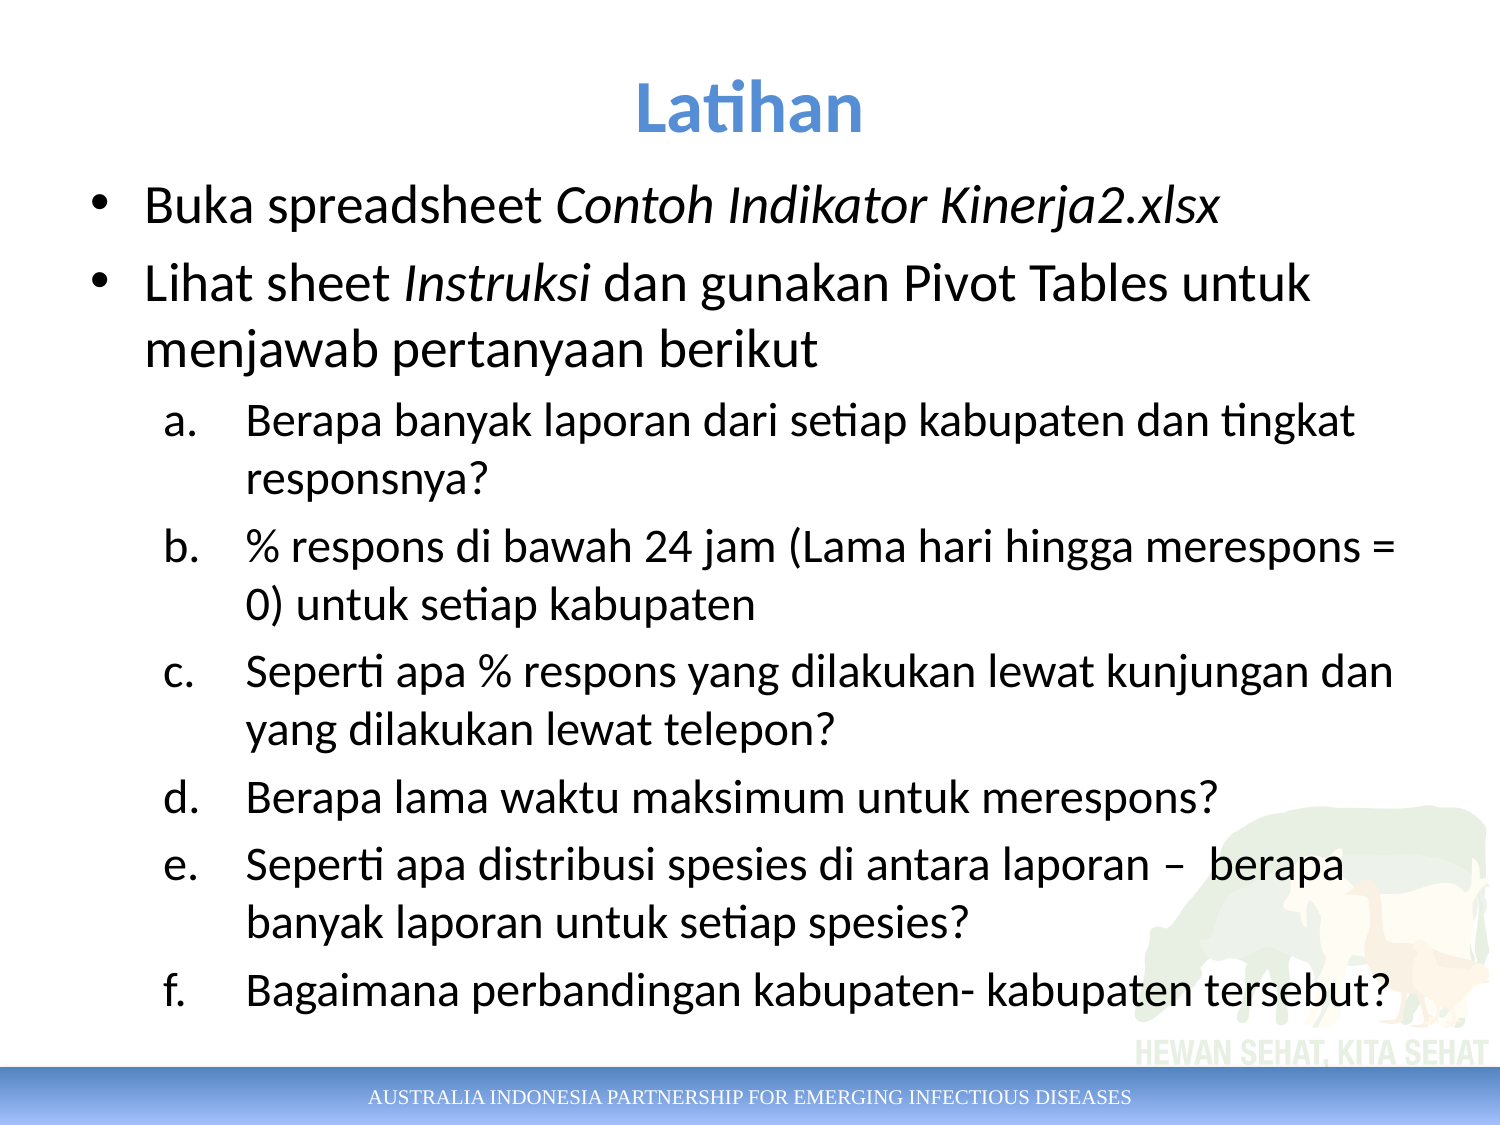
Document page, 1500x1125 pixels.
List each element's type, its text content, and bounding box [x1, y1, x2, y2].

title Latihan [75, 45, 1425, 160]
list Buka spreadsheet Contoh Indikator Kinerja2.xlsx Lihat sheet Instruksi dan gunakan Pivot Tables untuk menjawab pertanyaan berikut Berapa banyak laporan dari setiap kabupaten dan tingkat responsnya? % respons di bawah 24 jam (Lama hari hingga merespons = 0) untuk setiap kabupaten Seperti apa % respons yang dilakukan lewat kunjungan dan yang dilakukan lewat telepon? Berapa lama waktu maksimum untuk merespons? Seperti apa distribusi spesies di antara laporan – berapa banyak laporan untuk setiap spesies? Bagaimana perbandingan kabupaten- kabupaten tersebut? [75, 160, 1425, 1035]
